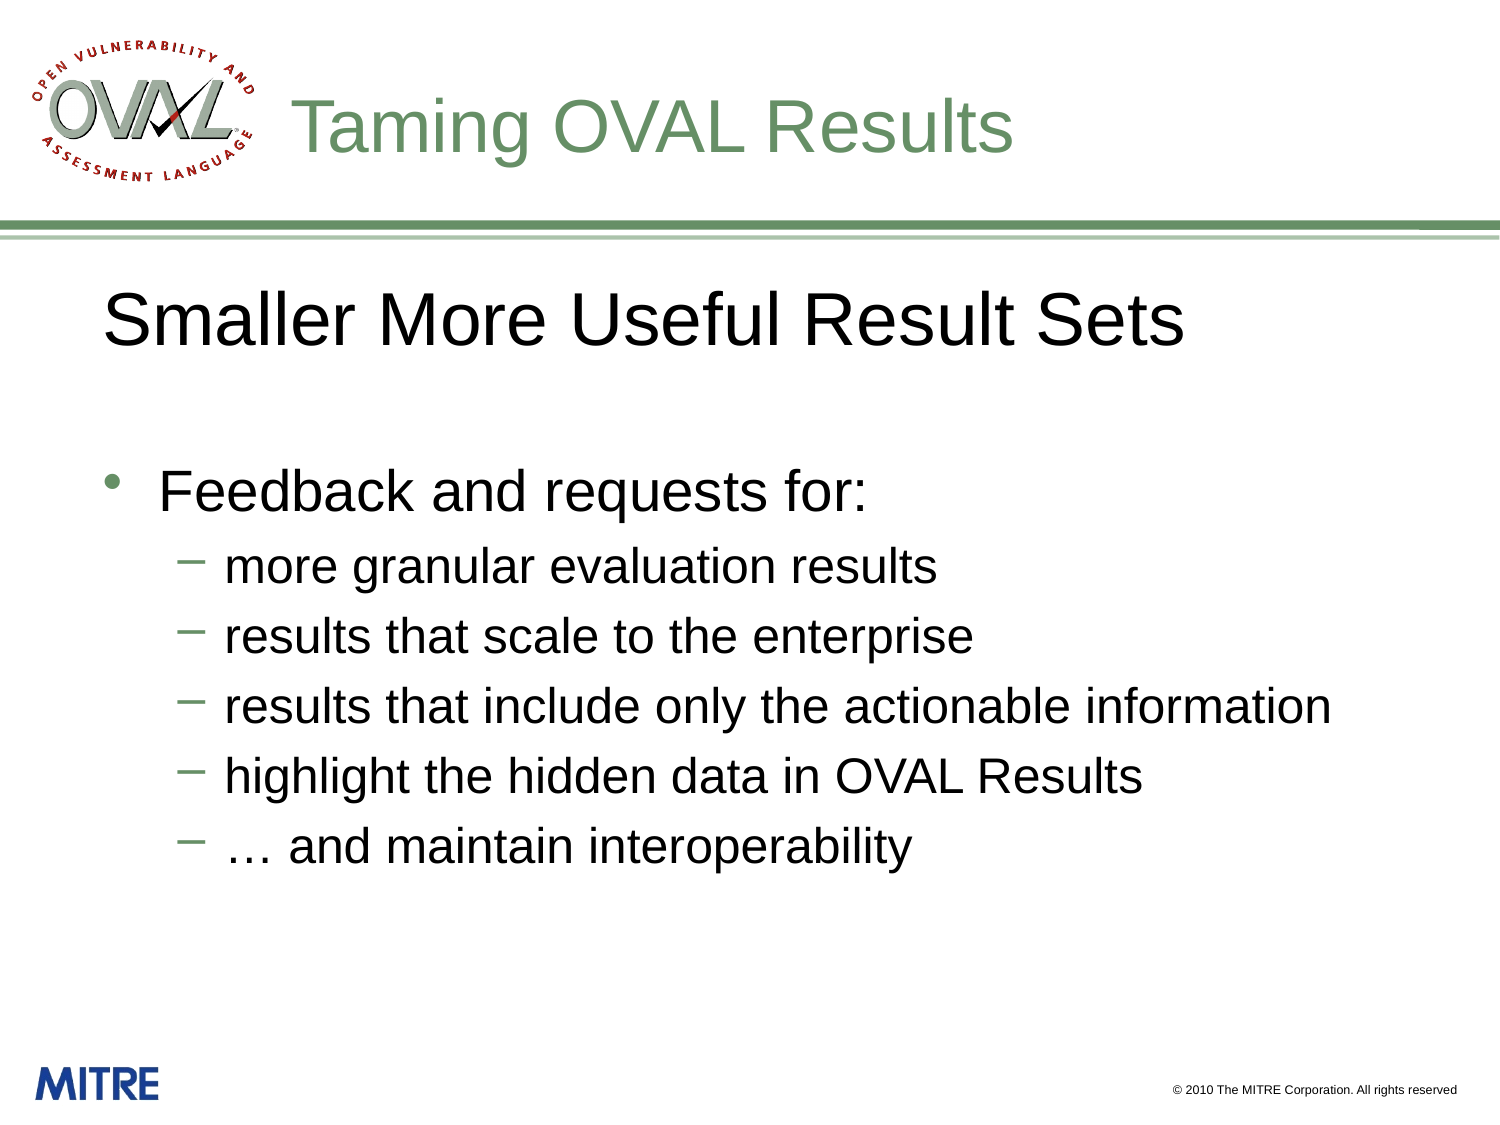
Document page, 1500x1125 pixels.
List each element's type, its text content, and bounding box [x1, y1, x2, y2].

picture [0, 0, 313, 238]
list Smaller More Useful Result Sets Feedback and requests for: more granular evaluation results results that scale to the enterprise results that include only the actionable information highlight the hidden data in OVAL Results … and maintain interoperability [87, 262, 1401, 1038]
title Taming OVAL Results [274, 44, 1438, 201]
picture [30, 1064, 163, 1106]
